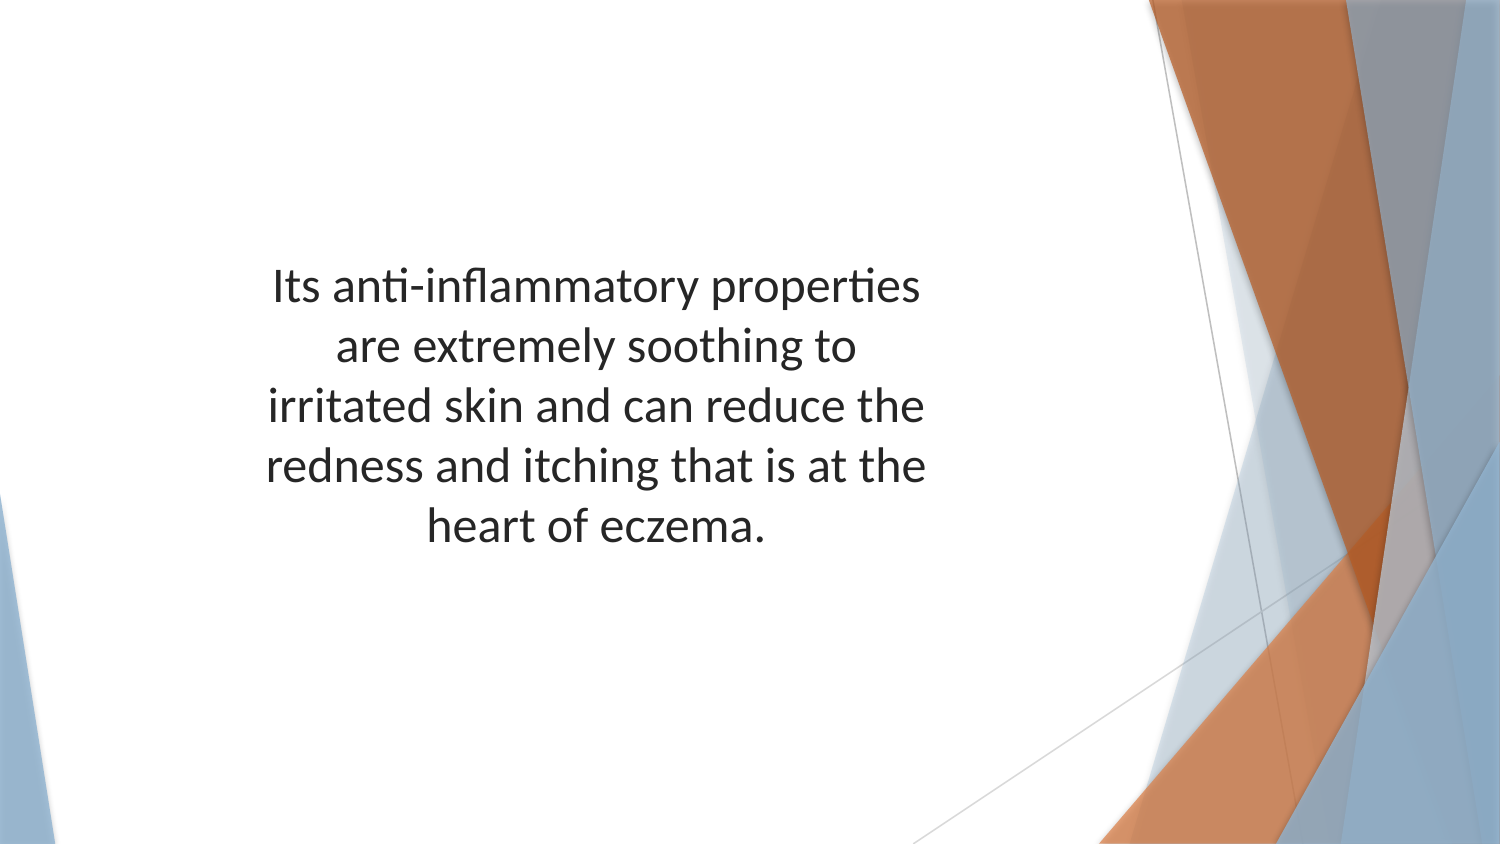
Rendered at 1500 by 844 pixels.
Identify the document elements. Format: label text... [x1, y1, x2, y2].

list Its anti-inflammatory properties are extremely soothing to irritated skin and can reduce the redness and itching that is at the heart of eczema. [242, 244, 951, 588]
